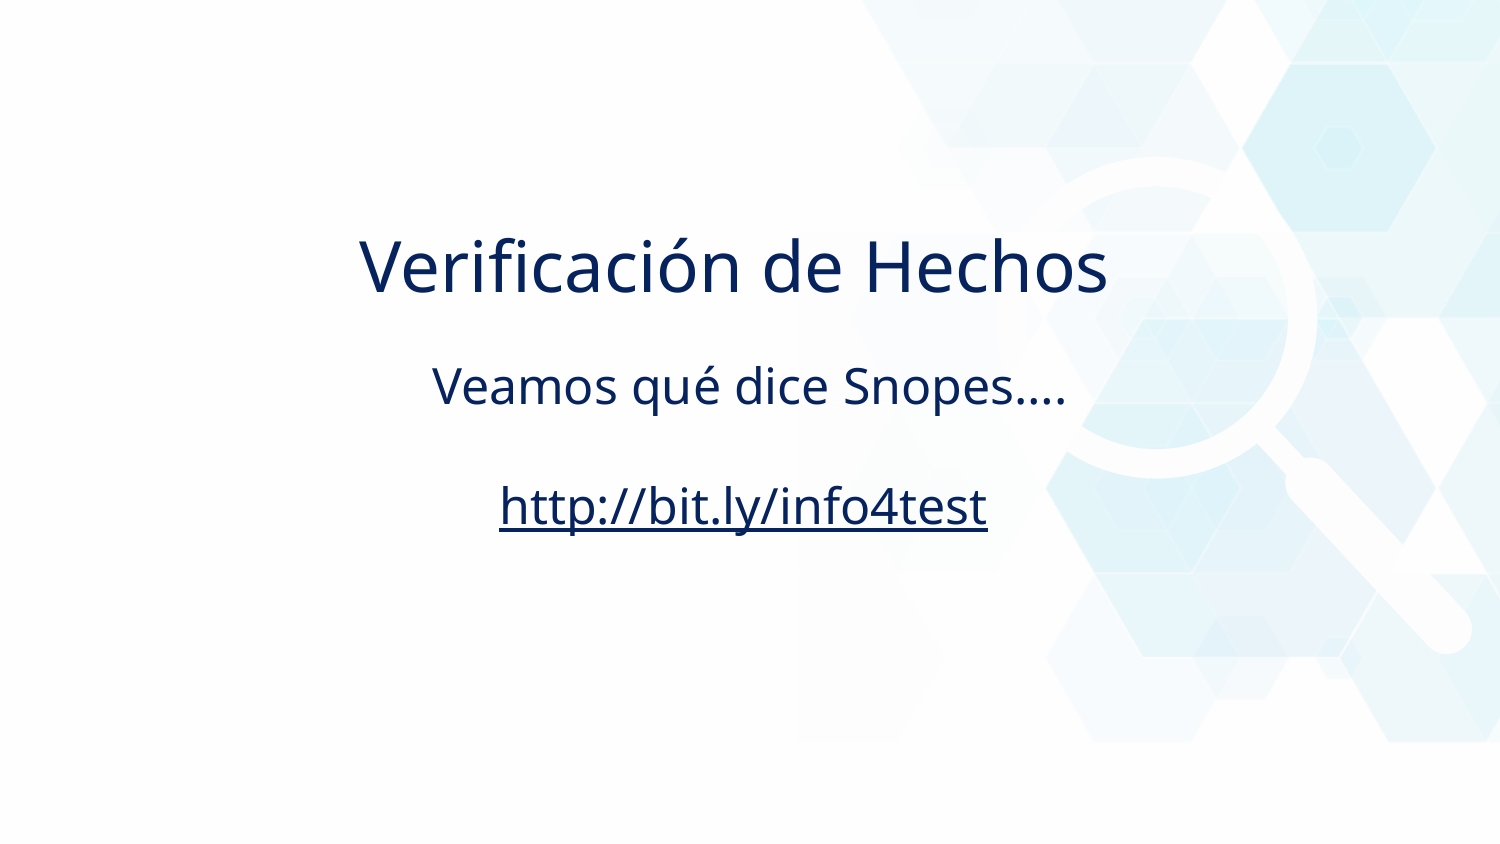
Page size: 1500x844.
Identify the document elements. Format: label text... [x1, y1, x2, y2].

text_box Veamos qué dice Snopes…. http://bit.ly/info4test [196, 304, 1303, 844]
text_box Verificación de Hechos [0, 179, 1486, 349]
